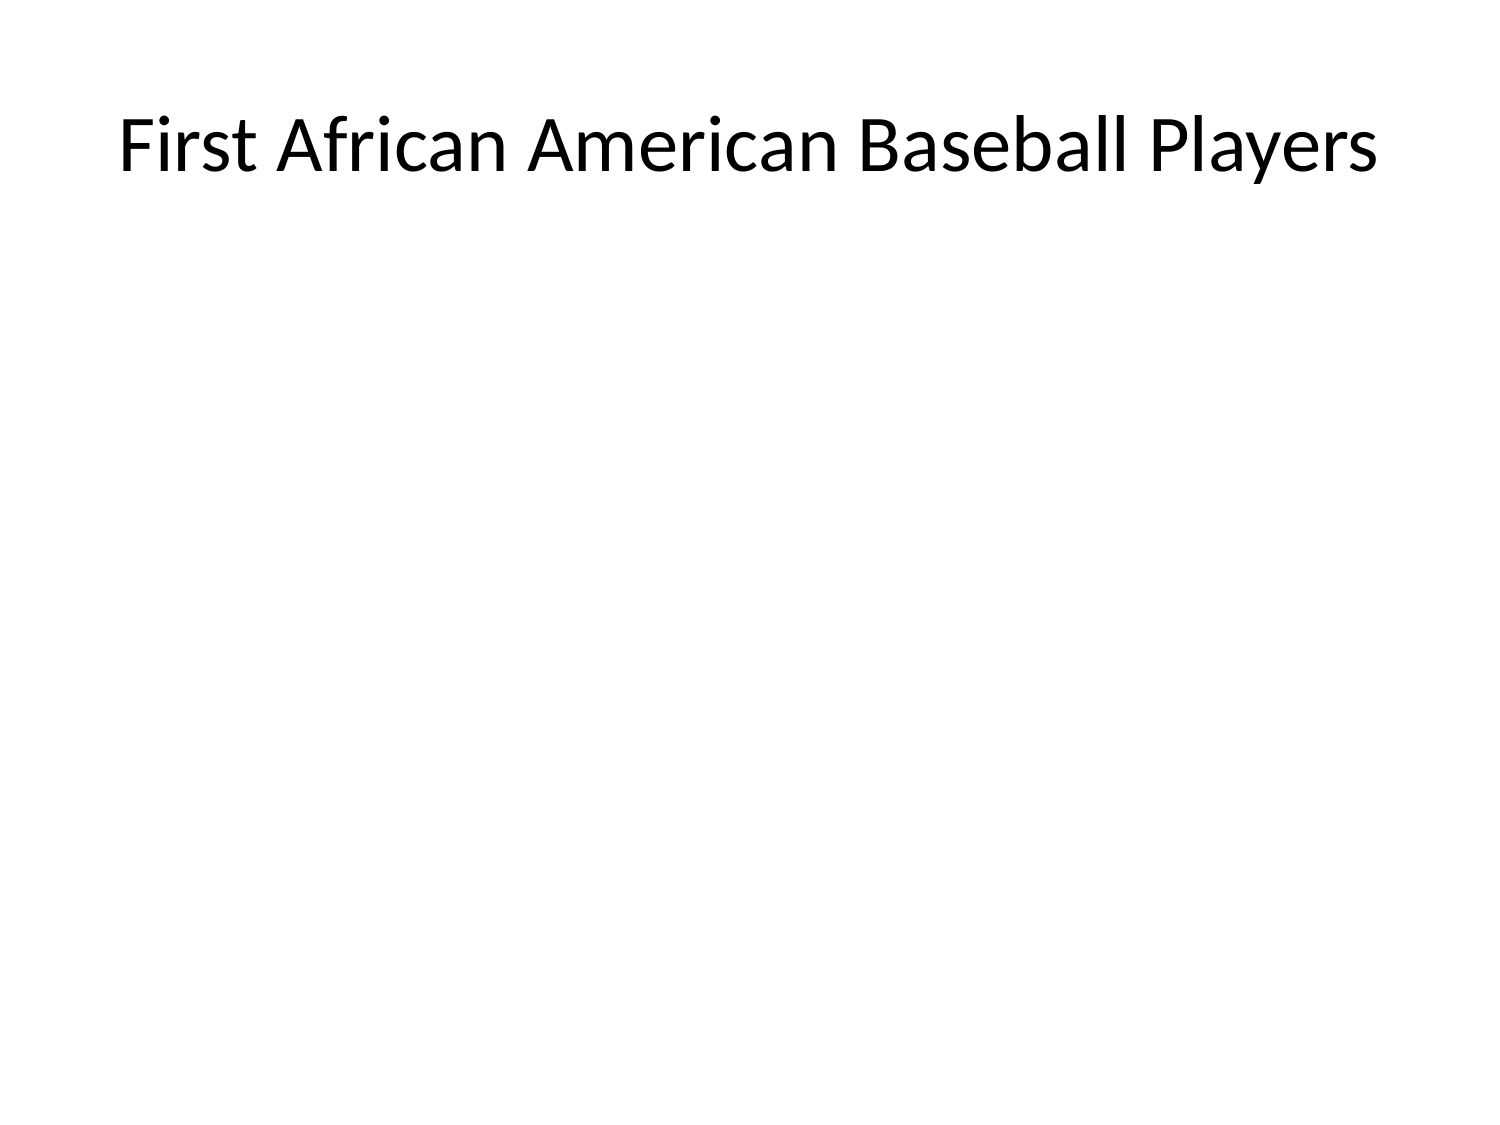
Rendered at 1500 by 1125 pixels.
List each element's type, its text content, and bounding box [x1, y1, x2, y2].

title First African American Baseball Players [75, 45, 1425, 233]
